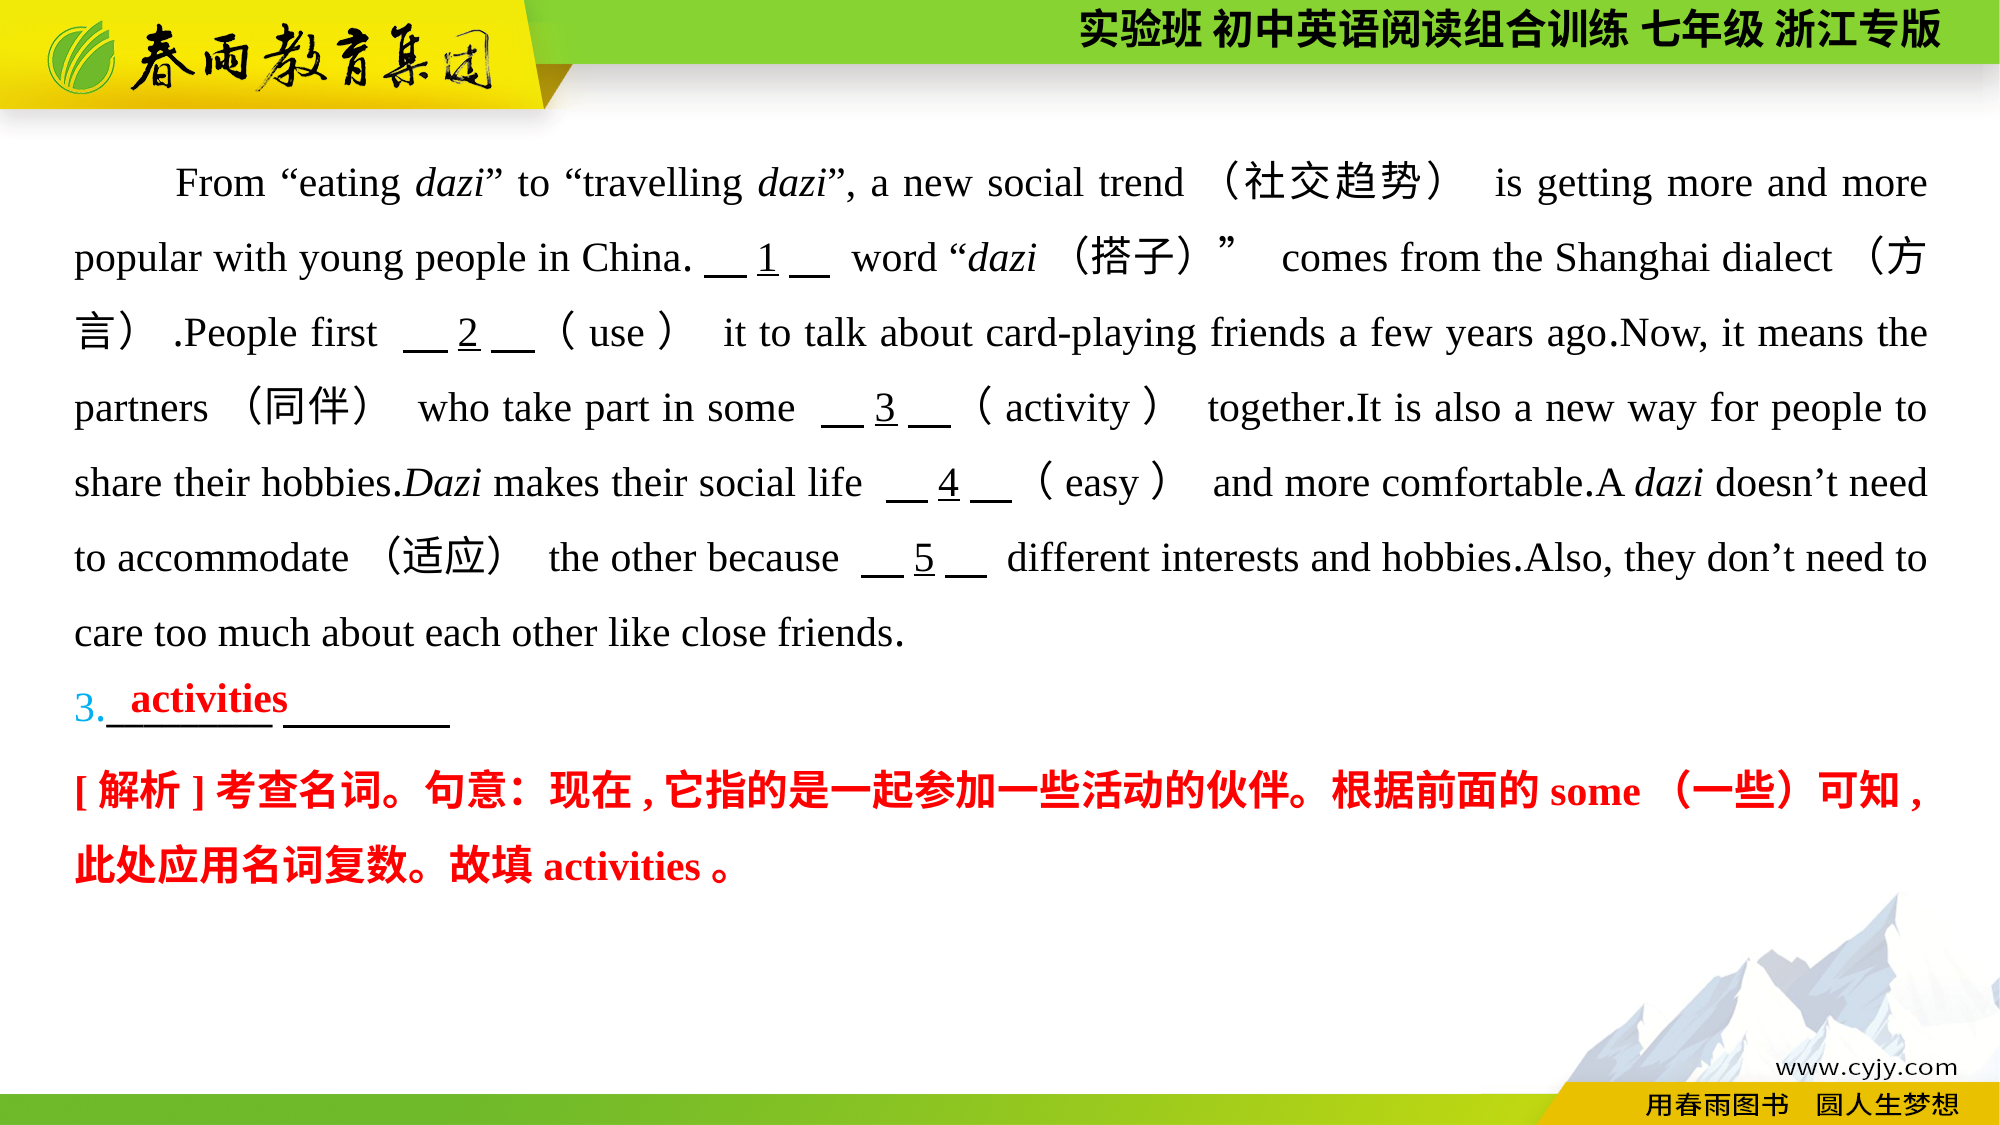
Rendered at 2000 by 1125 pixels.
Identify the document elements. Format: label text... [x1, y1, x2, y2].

text_box [解析]考查名词。句意：现在,它指的是一起参加一些活动的伙伴。根据前面的some（一些）可知,此处应用名词复数。故填activities。 [59, 731, 1944, 897]
list From “eating dazi” to “travelling dazi”, a new social trend（社交趋势） is getting more and more popular with young people in China. 1 word “dazi（搭子）” comes from the Shanghai dialect（方言）.People first 2 （use） it to talk about card-playing friends a few years ago.Now, it means the partners（同伴） who take part in some 3 （activity） together.It is also a new way for people to share their hobbies.Dazi makes their social life 4 （easy） and more comfortable.A dazi doesn’t need to accommodate（适应） the other because 5 different interests and hobbies.Also, they don’t need to care too much about each other like close friends. 3._________ [59, 122, 1944, 731]
text_box activities [115, 663, 304, 728]
picture [0, 0, 2000, 1125]
